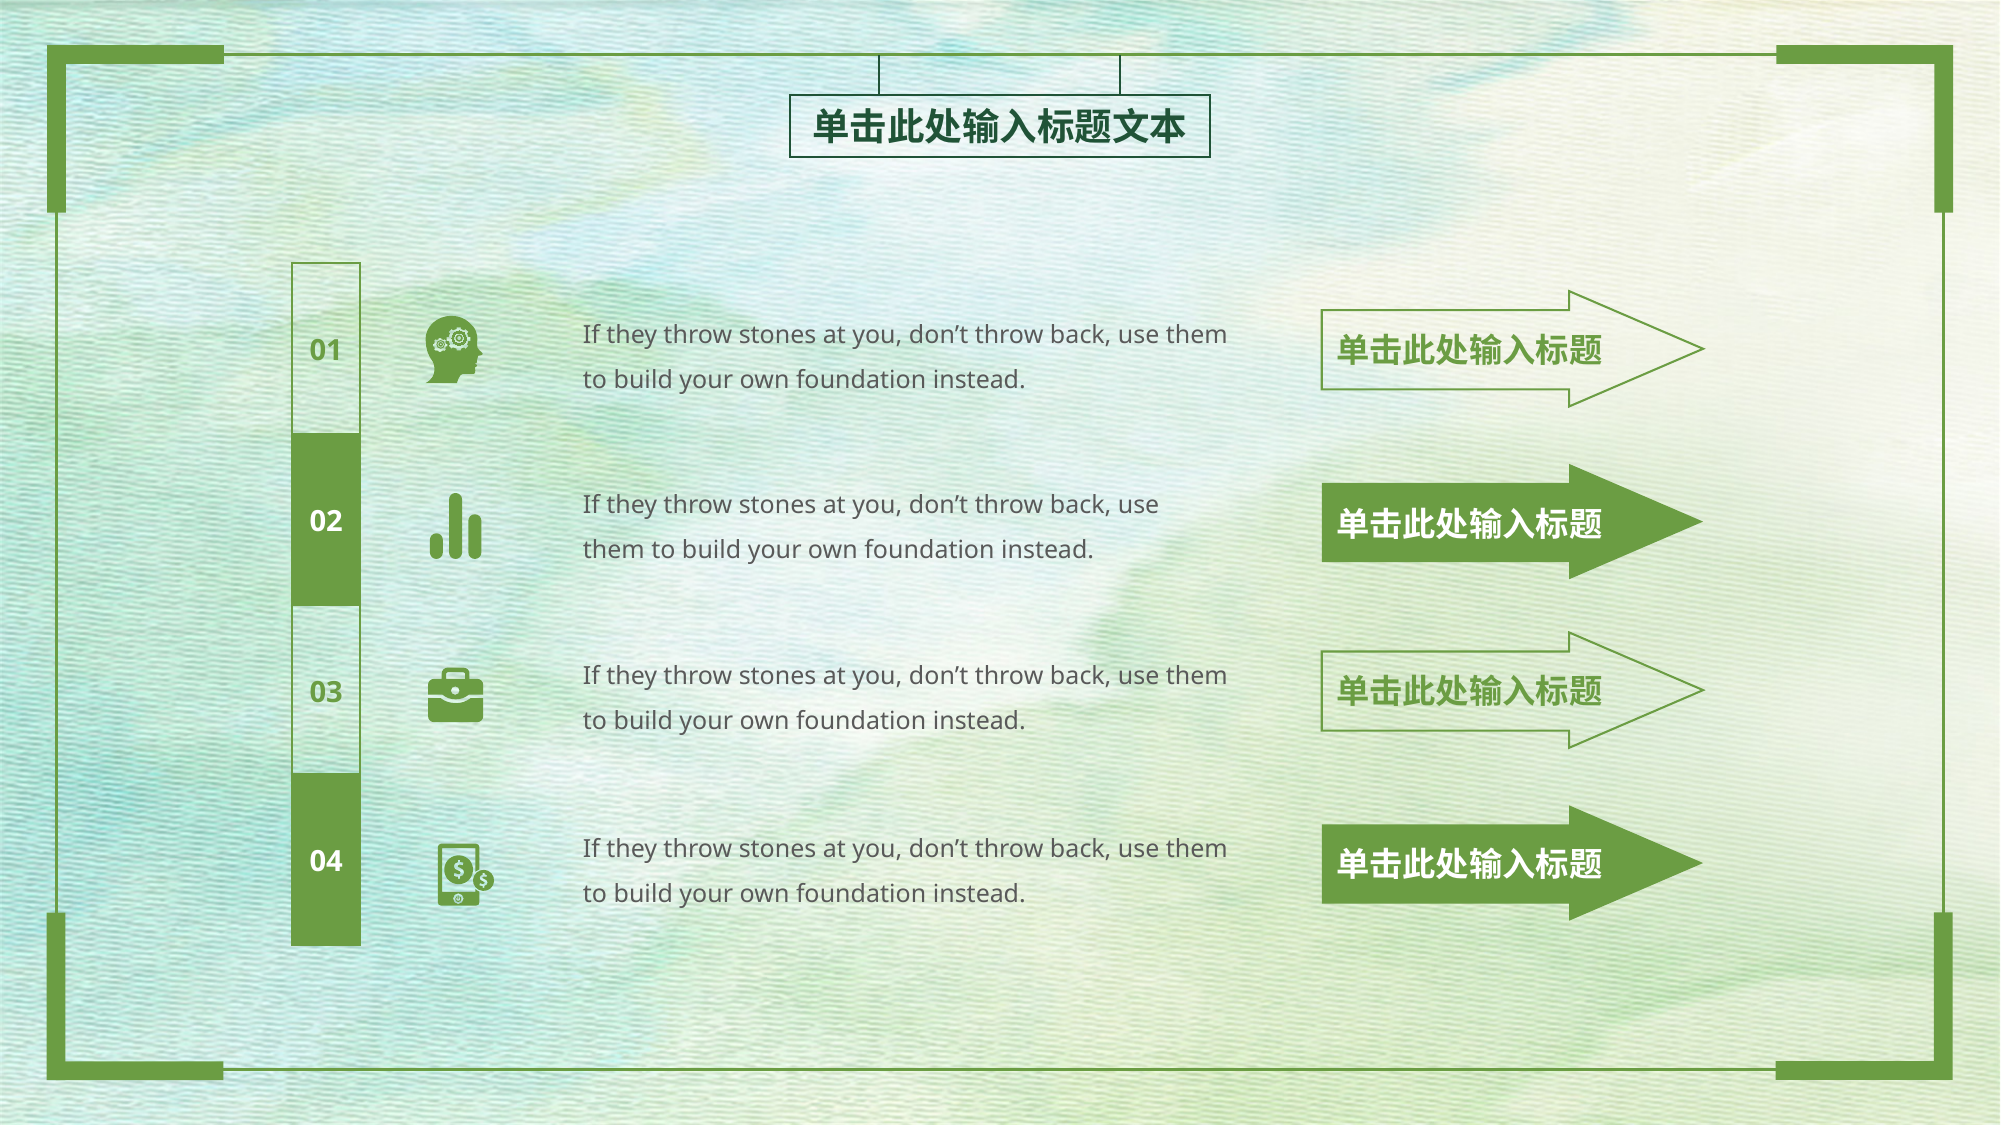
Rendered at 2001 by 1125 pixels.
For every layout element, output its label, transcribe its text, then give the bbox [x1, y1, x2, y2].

text_box 02 [291, 433, 361, 604]
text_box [1776, 45, 1954, 213]
text_box 04 [291, 773, 361, 946]
text_box If they throw stones at you, don’t throw back, use them to build your own foundation instead. [571, 639, 1245, 741]
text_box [1775, 912, 1953, 1080]
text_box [47, 45, 225, 213]
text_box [789, 54, 1210, 157]
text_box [427, 667, 484, 723]
text_box If they throw stones at you, don’t throw back, use them to build your own foundation instead. [571, 298, 1245, 400]
text_box 03 [291, 604, 361, 773]
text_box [46, 912, 224, 1080]
text_box 01 [291, 262, 361, 433]
text_box If they throw stones at you, don’t throw back, use them to build your own foundation instead. [571, 468, 1210, 570]
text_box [425, 315, 486, 384]
text_box If they throw stones at you, don’t throw back, use them to build your own foundation instead. [571, 812, 1245, 913]
picture [0, 0, 2001, 1125]
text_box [1321, 463, 1704, 580]
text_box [1321, 632, 1704, 748]
text_box [55, 54, 1944, 1071]
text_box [1321, 805, 1704, 921]
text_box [1321, 291, 1704, 407]
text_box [429, 492, 482, 559]
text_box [437, 843, 496, 906]
